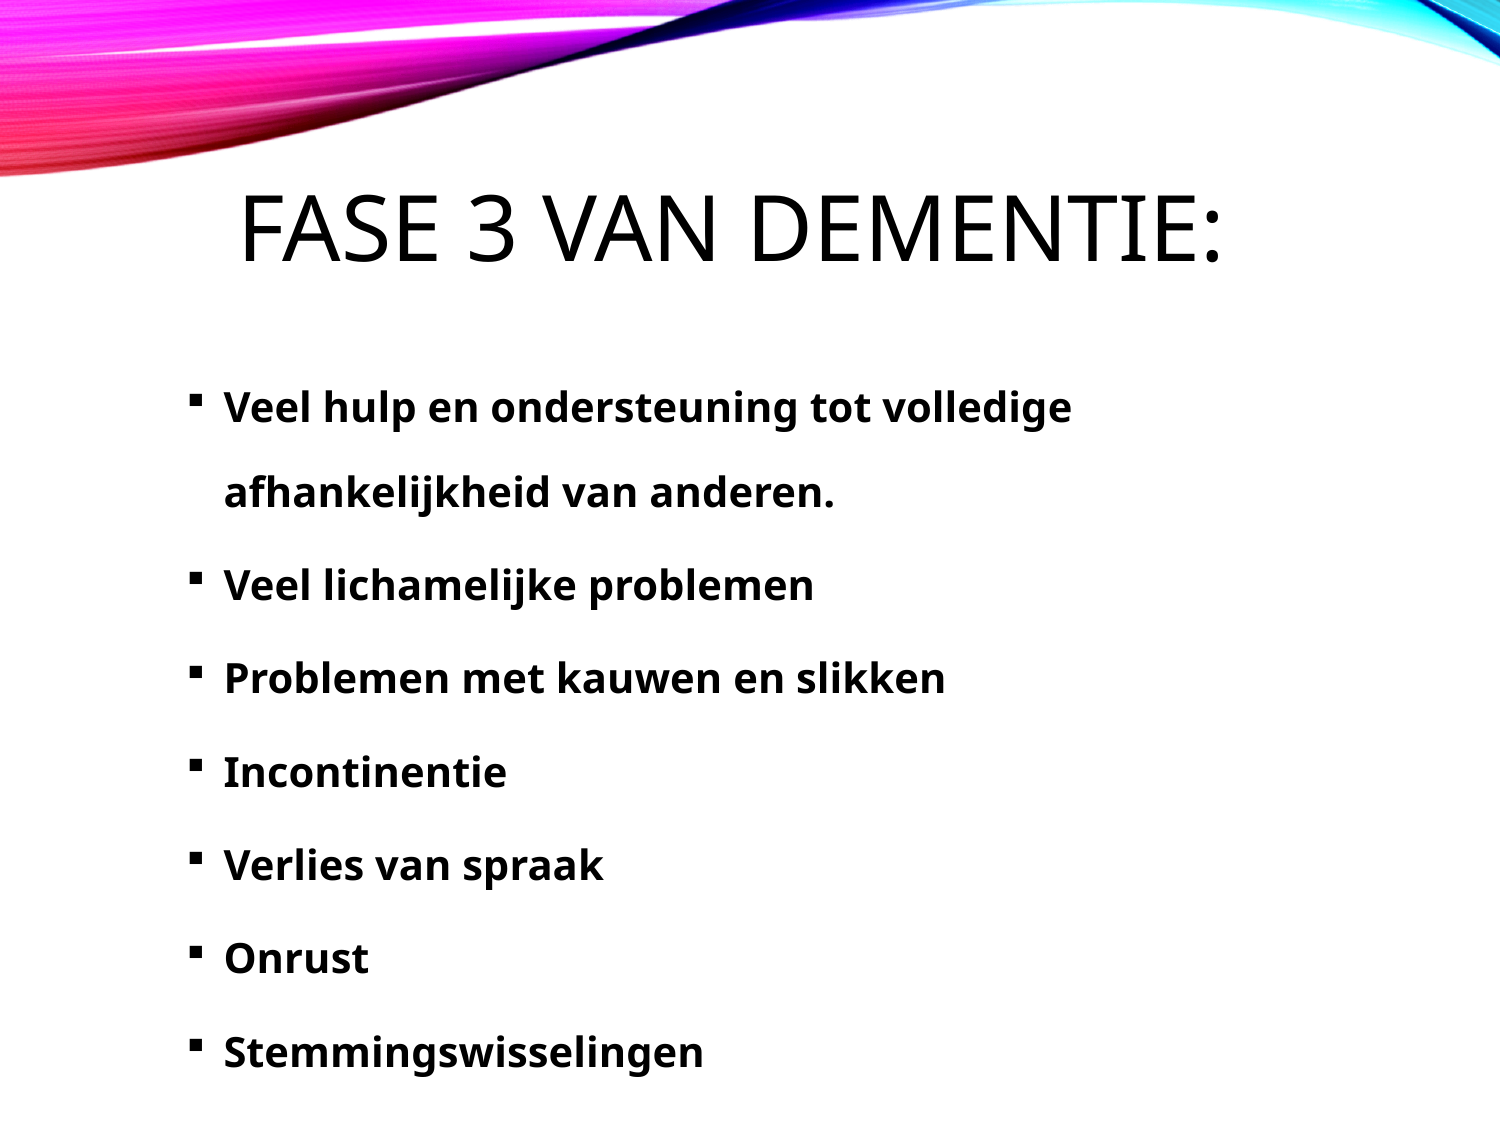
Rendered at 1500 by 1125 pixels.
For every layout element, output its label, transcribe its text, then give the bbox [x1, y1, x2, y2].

title Fase 3 van dementie: [194, 125, 1242, 338]
list Veel hulp en ondersteuning tot volledige afhankelijkheid van anderen. Veel lichamelijke problemen Problemen met kauwen en slikken Incontinentie Verlies van spraak Onrust Stemmingswisselingen [171, 338, 1362, 1094]
picture [0, 0, 1500, 178]
